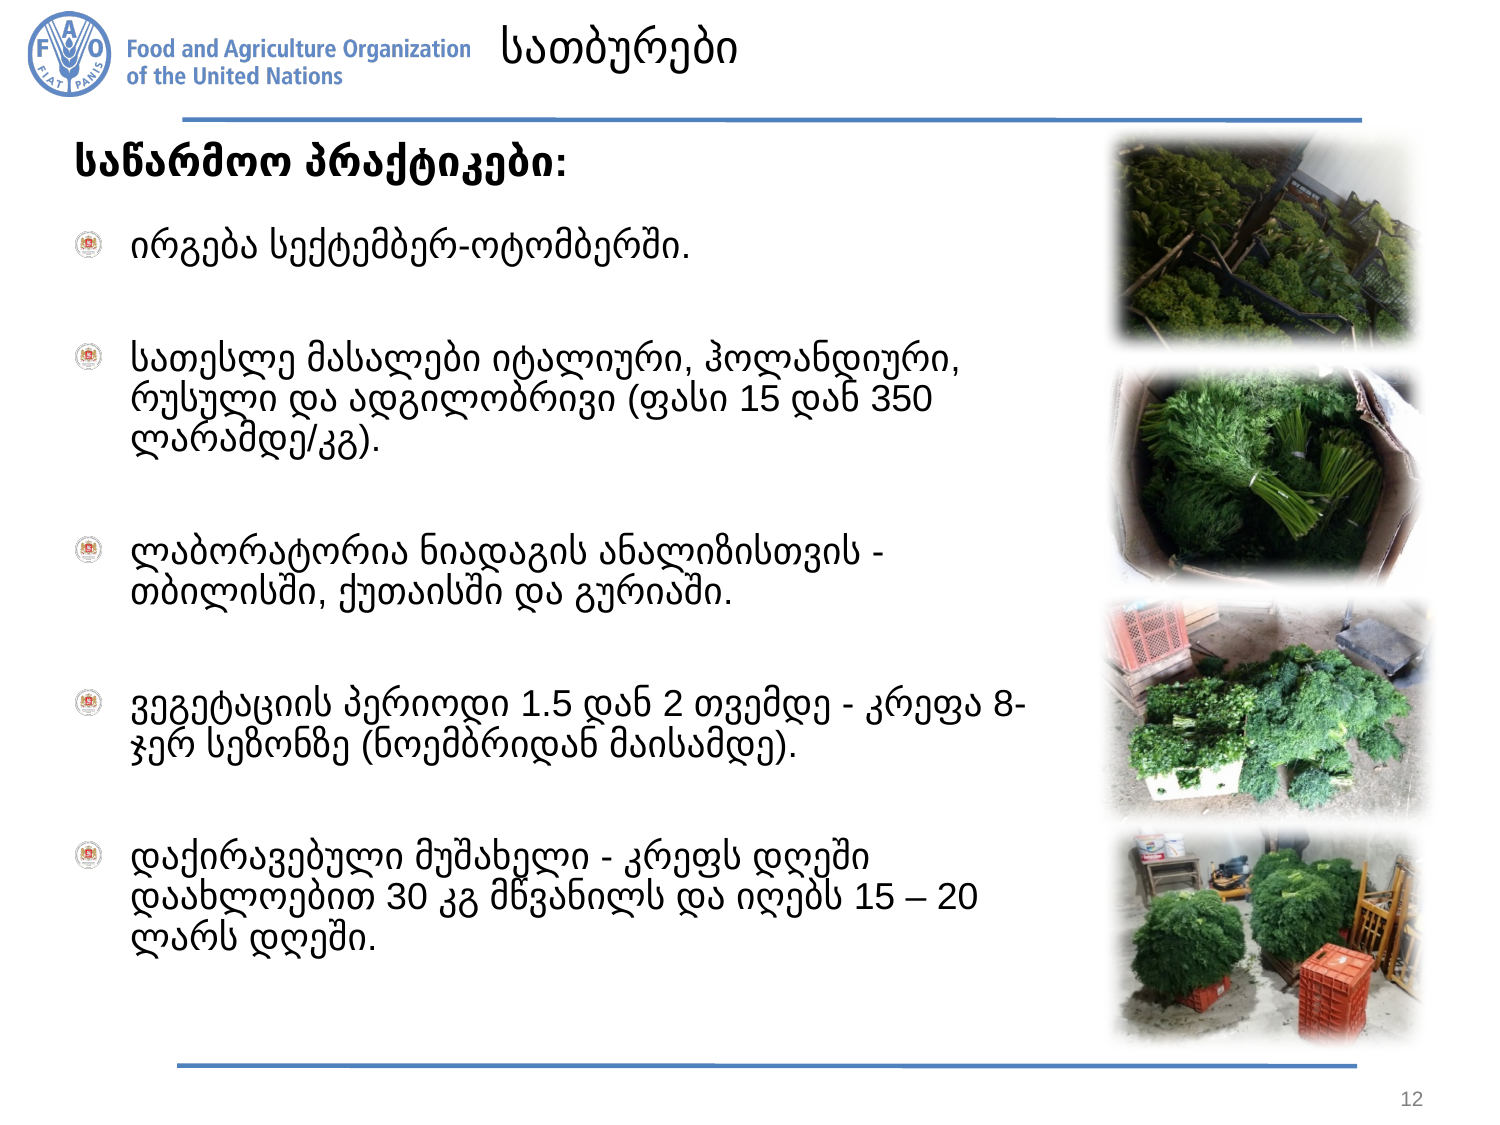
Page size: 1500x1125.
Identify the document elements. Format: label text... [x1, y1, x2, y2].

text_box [1101, 124, 1428, 593]
picture [1096, 593, 1439, 830]
title სათბურები [485, 0, 1477, 97]
picture [27, 11, 470, 97]
picture [74, 689, 103, 716]
picture [74, 231, 103, 258]
slide_number 12 [1286, 1068, 1439, 1125]
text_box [1101, 830, 1428, 1053]
list საწარმოო პრაქტიკები: ირგება სექტემბერ-ოტომბერში. სათესლე მასალები იტალიური, ჰოლანდიური, რუსული და ადგილობრივი (ფასი 15 დან 350 ლარამდე/კგ). ლაბორატორია ნიადაგის ანალიზისთვის - თბილისში, ქუთაისში და გურიაში. ვეგეტაციის პერიოდი 1.5 დან 2 თვემდე - კრეფა 8-ჯერ სეზონზე (ნოემბრიდან მაისამდე). დაქირავებული მუშახელი - კრეფს დღეში დაახლოებით 30 კგ მწვანილს და იღებს 15 – 20 ლარს დღეში. [59, 133, 1051, 1099]
picture [74, 536, 103, 563]
picture [74, 343, 103, 370]
picture [74, 841, 103, 869]
